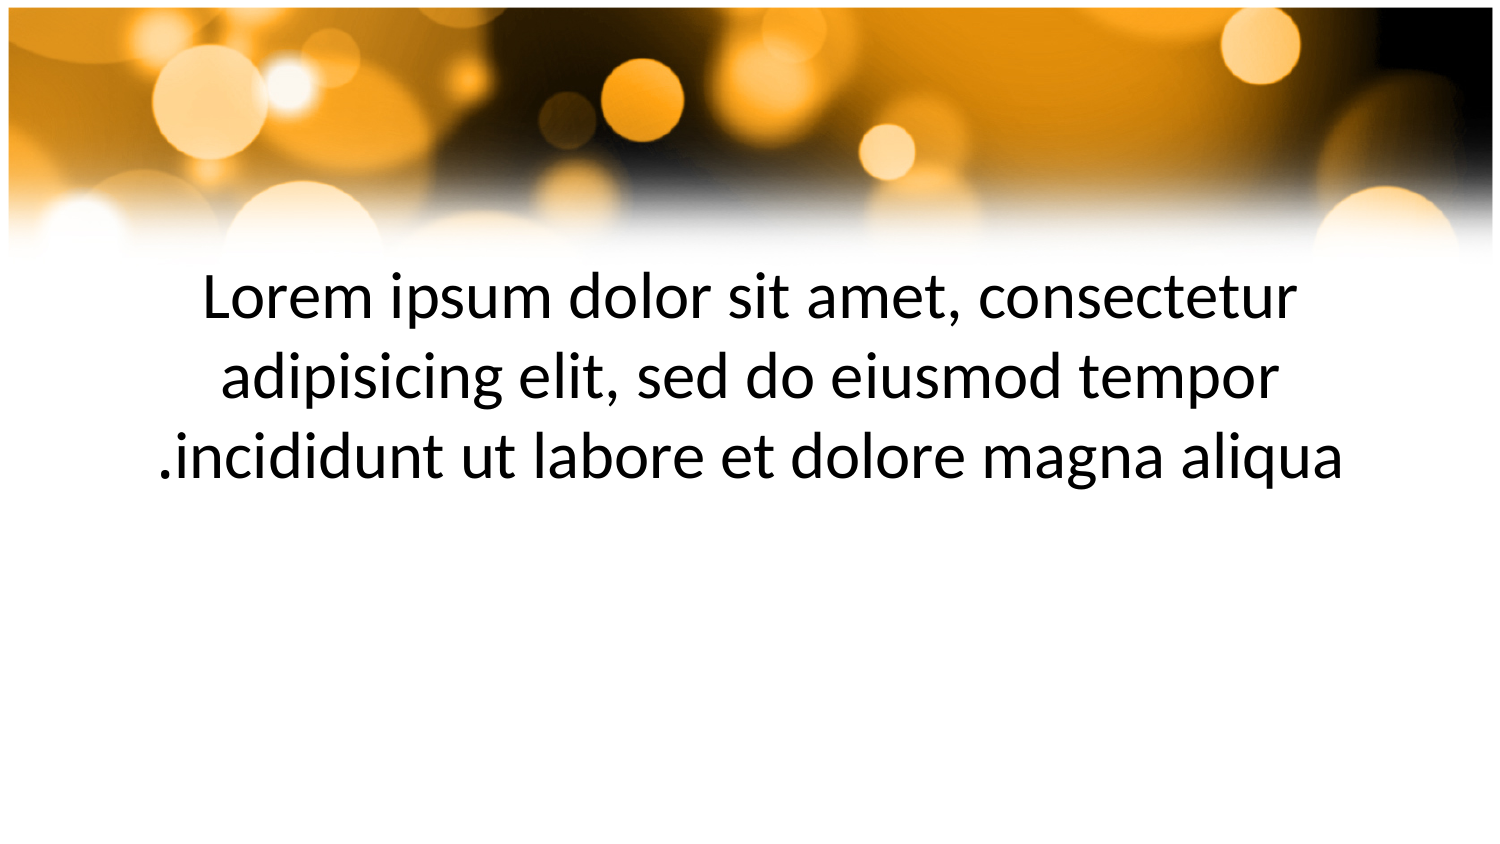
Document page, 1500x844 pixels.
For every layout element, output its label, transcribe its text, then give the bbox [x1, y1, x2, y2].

list Lorem ipsum dolor sit amet, consectetur adipisicing elit, sed do eiusmod tempor incididunt ut labore et dolore magna aliqua. [76, 244, 1425, 754]
picture [0, 0, 1500, 844]
